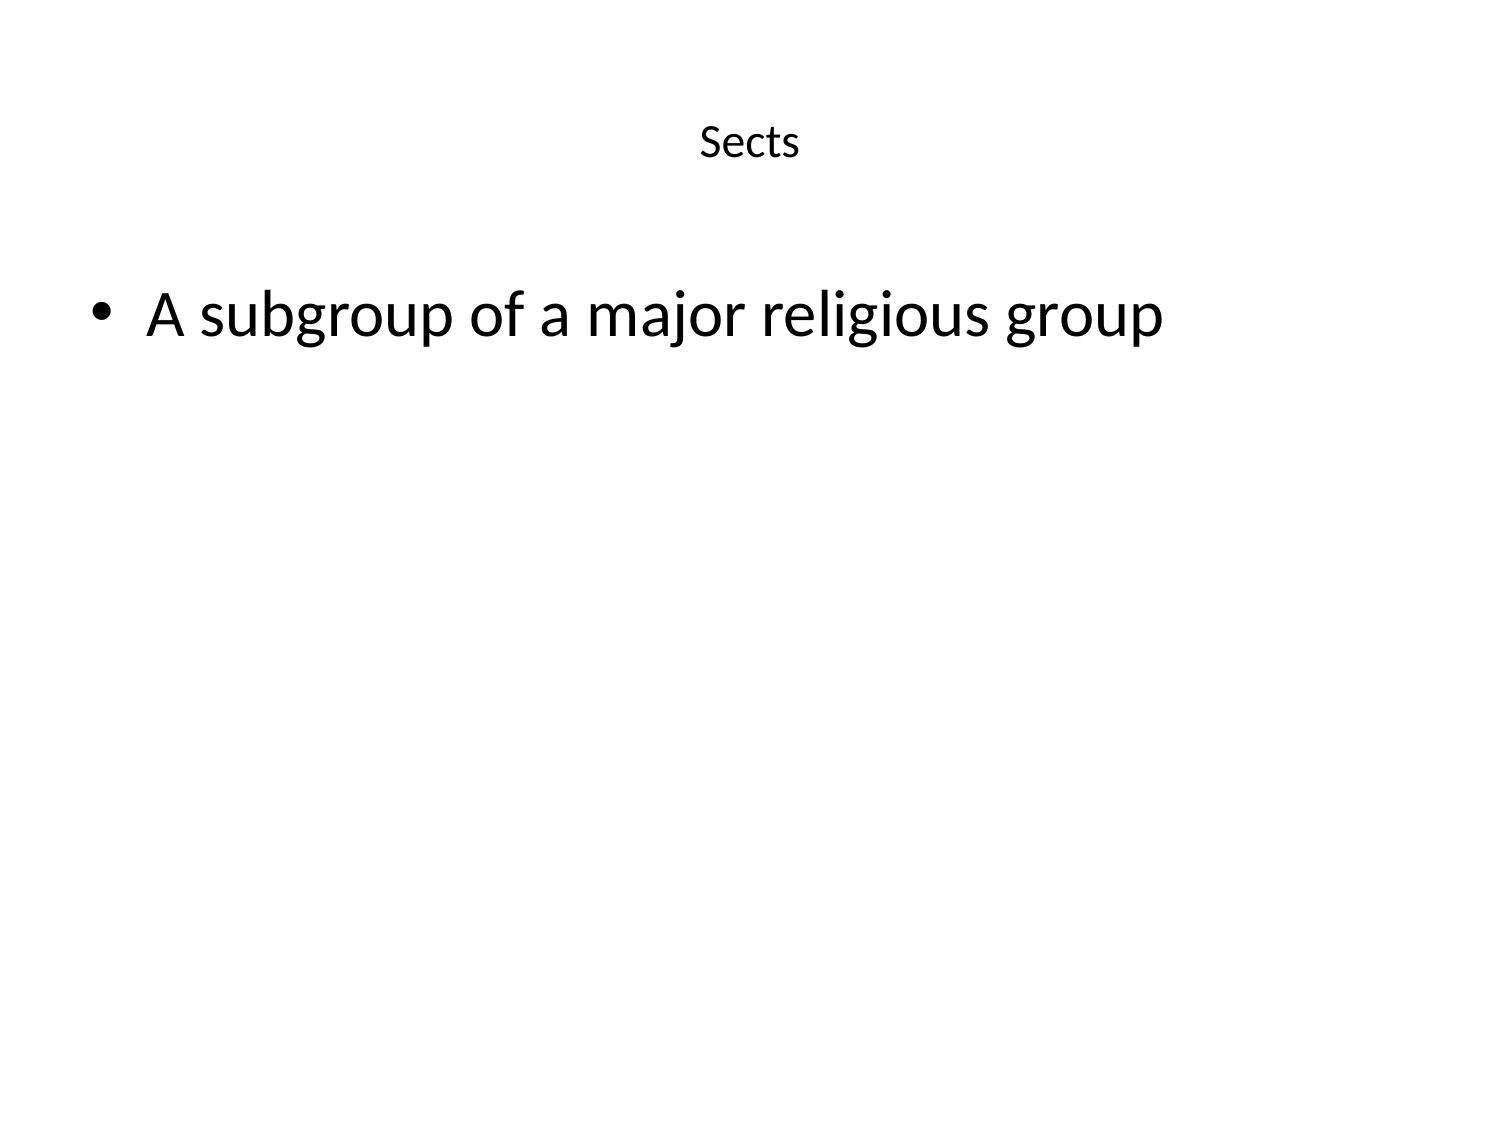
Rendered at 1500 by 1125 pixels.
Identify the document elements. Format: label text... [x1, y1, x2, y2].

list A subgroup of a major religious group [75, 262, 1425, 1005]
title Sects [75, 45, 1425, 233]
